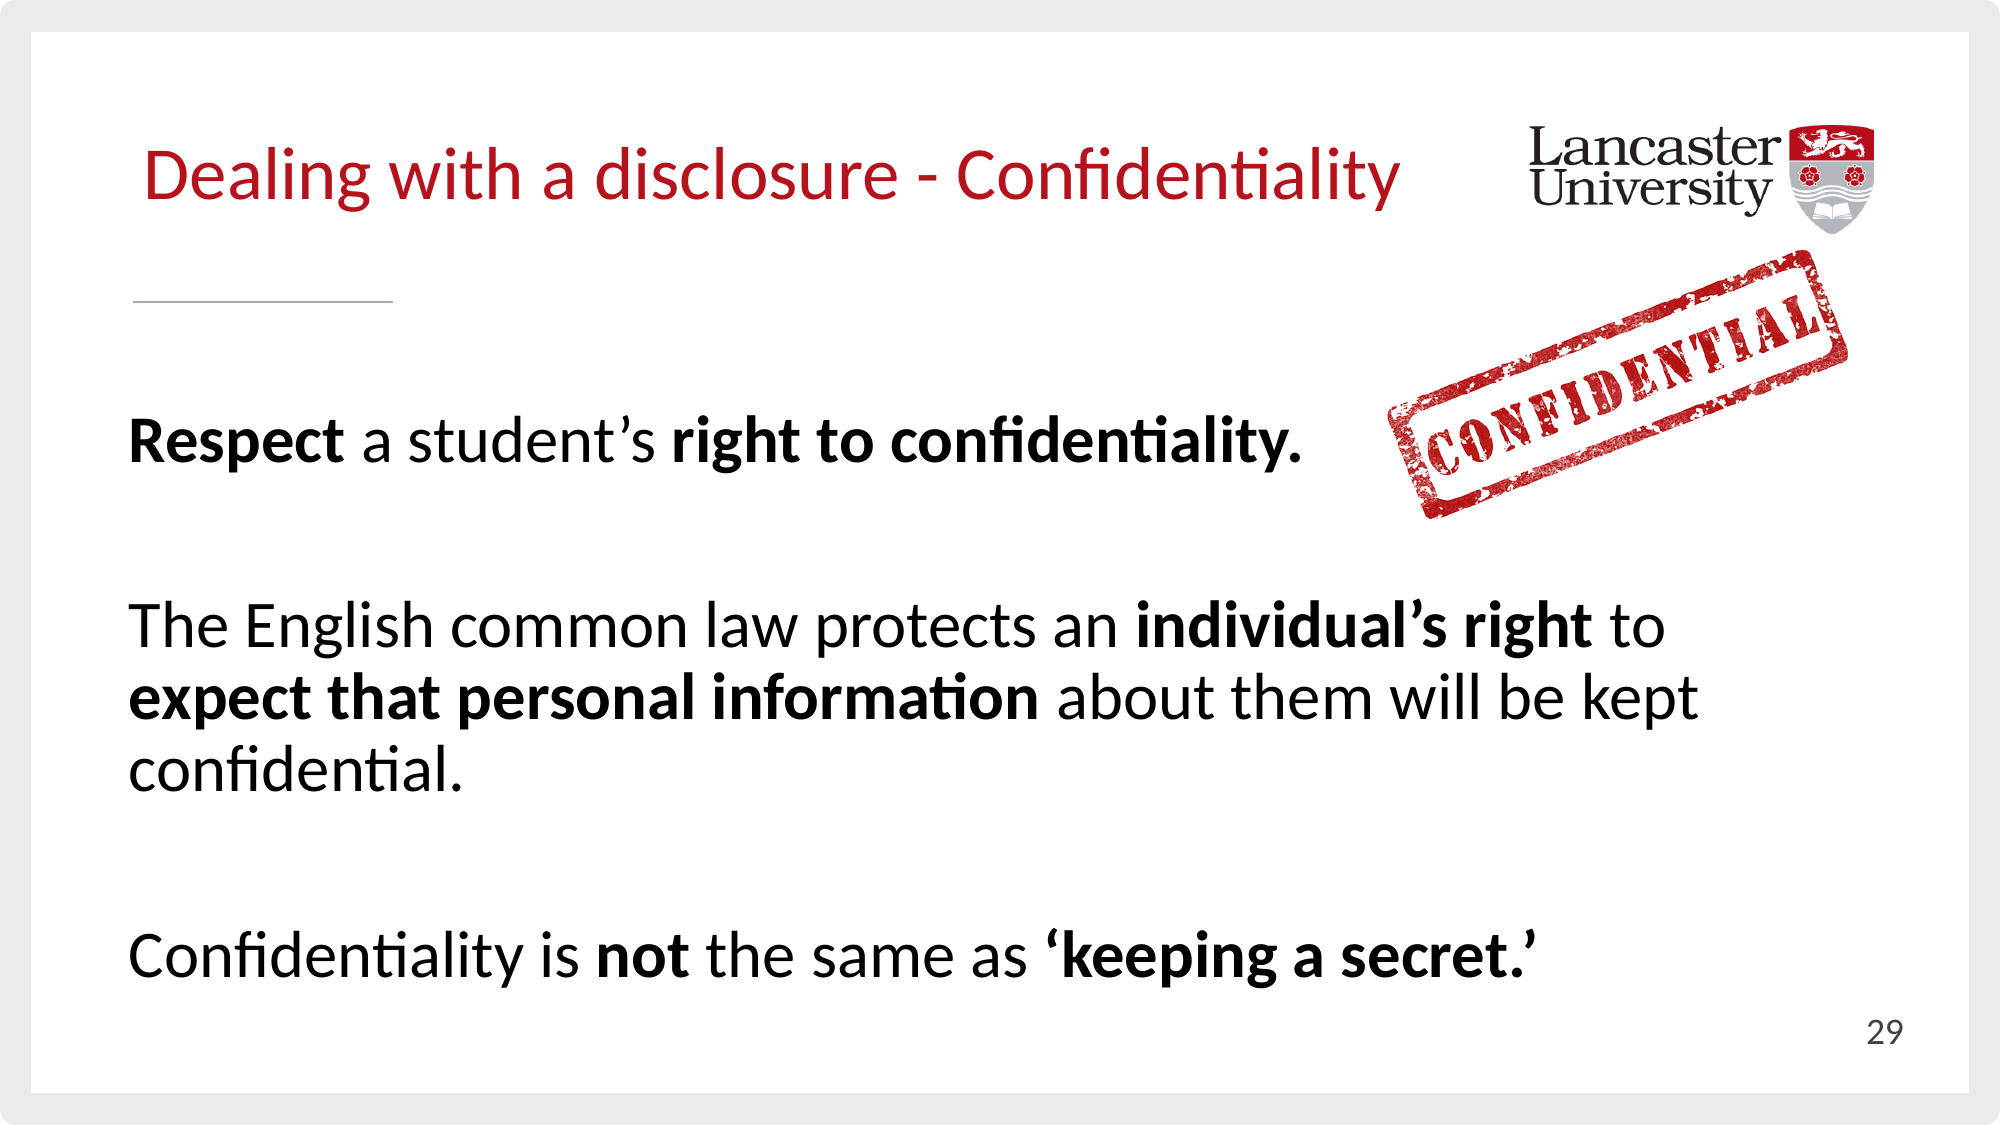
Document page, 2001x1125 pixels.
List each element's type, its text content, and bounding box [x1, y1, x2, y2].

picture [1326, 178, 1909, 590]
text_box Respect a student’s right to confidentiality. The English common law protects an individual’s right to expect that personal information about them will be kept confidential. Confidentiality is not the same as ‘keeping a secret.’ [114, 397, 1745, 908]
slide_number 29 [1468, 999, 1919, 1060]
title Dealing with a disclosure - Confidentiality [128, 78, 1482, 279]
